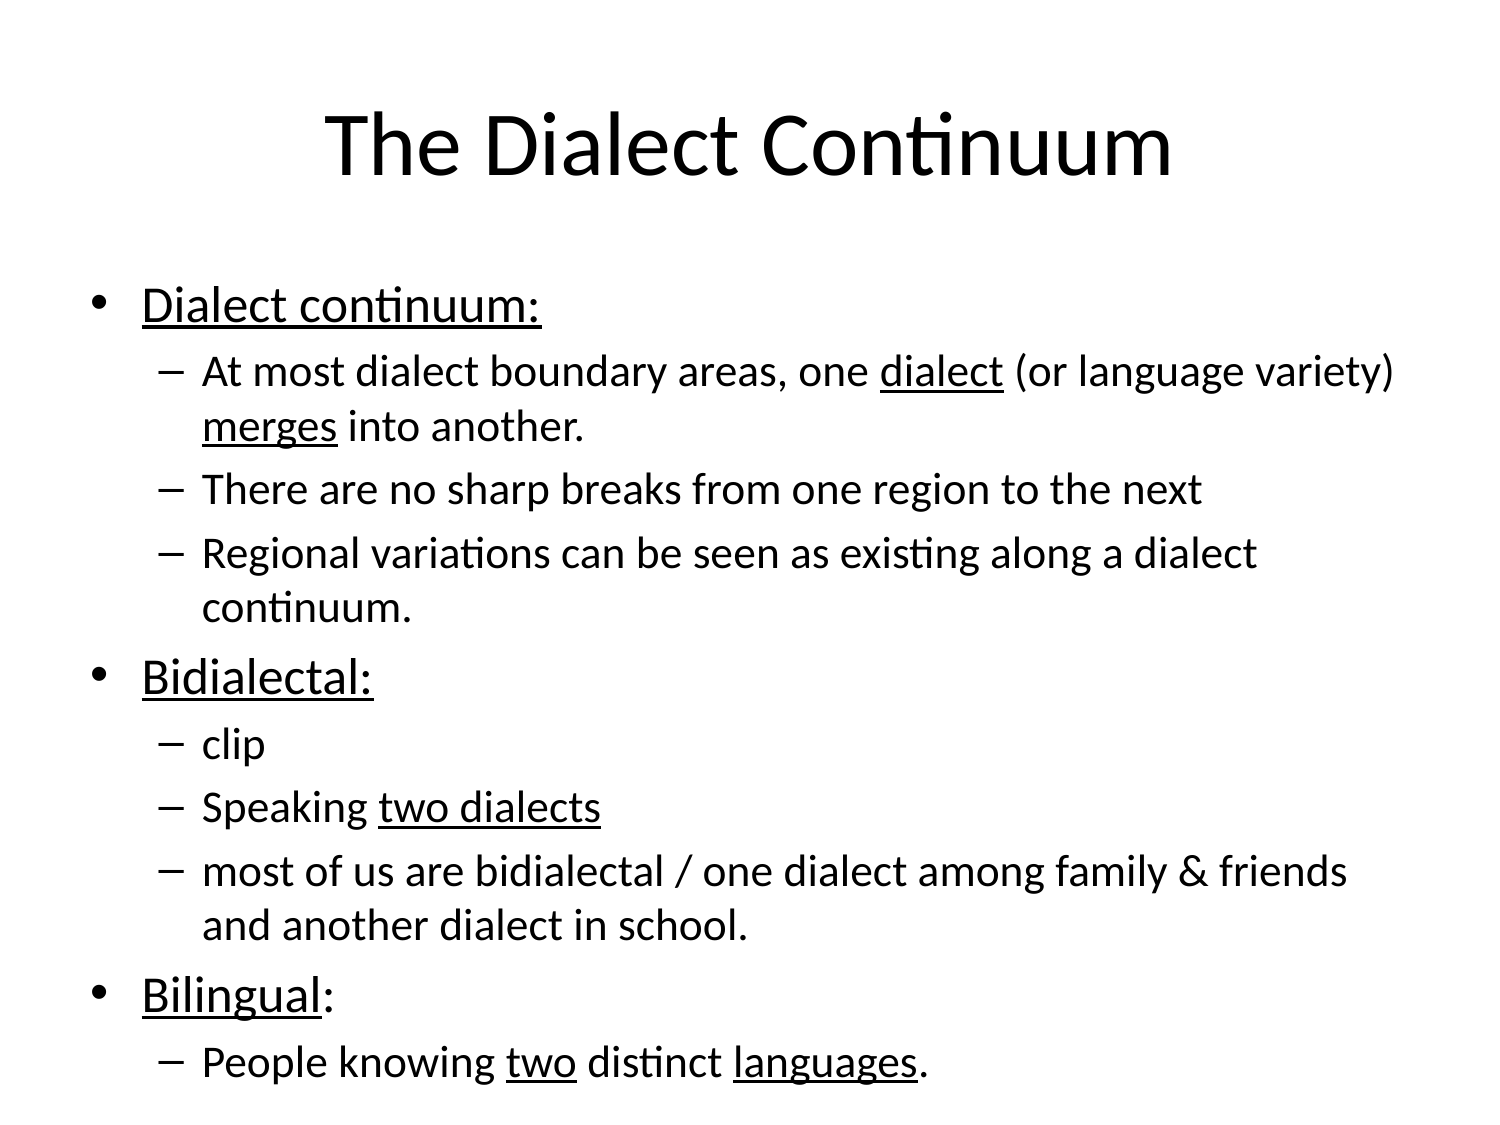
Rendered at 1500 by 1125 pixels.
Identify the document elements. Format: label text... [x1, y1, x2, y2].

list Dialect continuum: At most dialect boundary areas, one dialect (or language variety) merges into another. There are no sharp breaks from one region to the next Regional variations can be seen as existing along a dialect continuum. Bidialectal: clip Speaking two dialects most of us are bidialectal / one dialect among family & friends and another dialect in school. Bilingual: People knowing two distinct languages. [75, 262, 1425, 1100]
title The Dialect Continuum [75, 45, 1425, 233]
